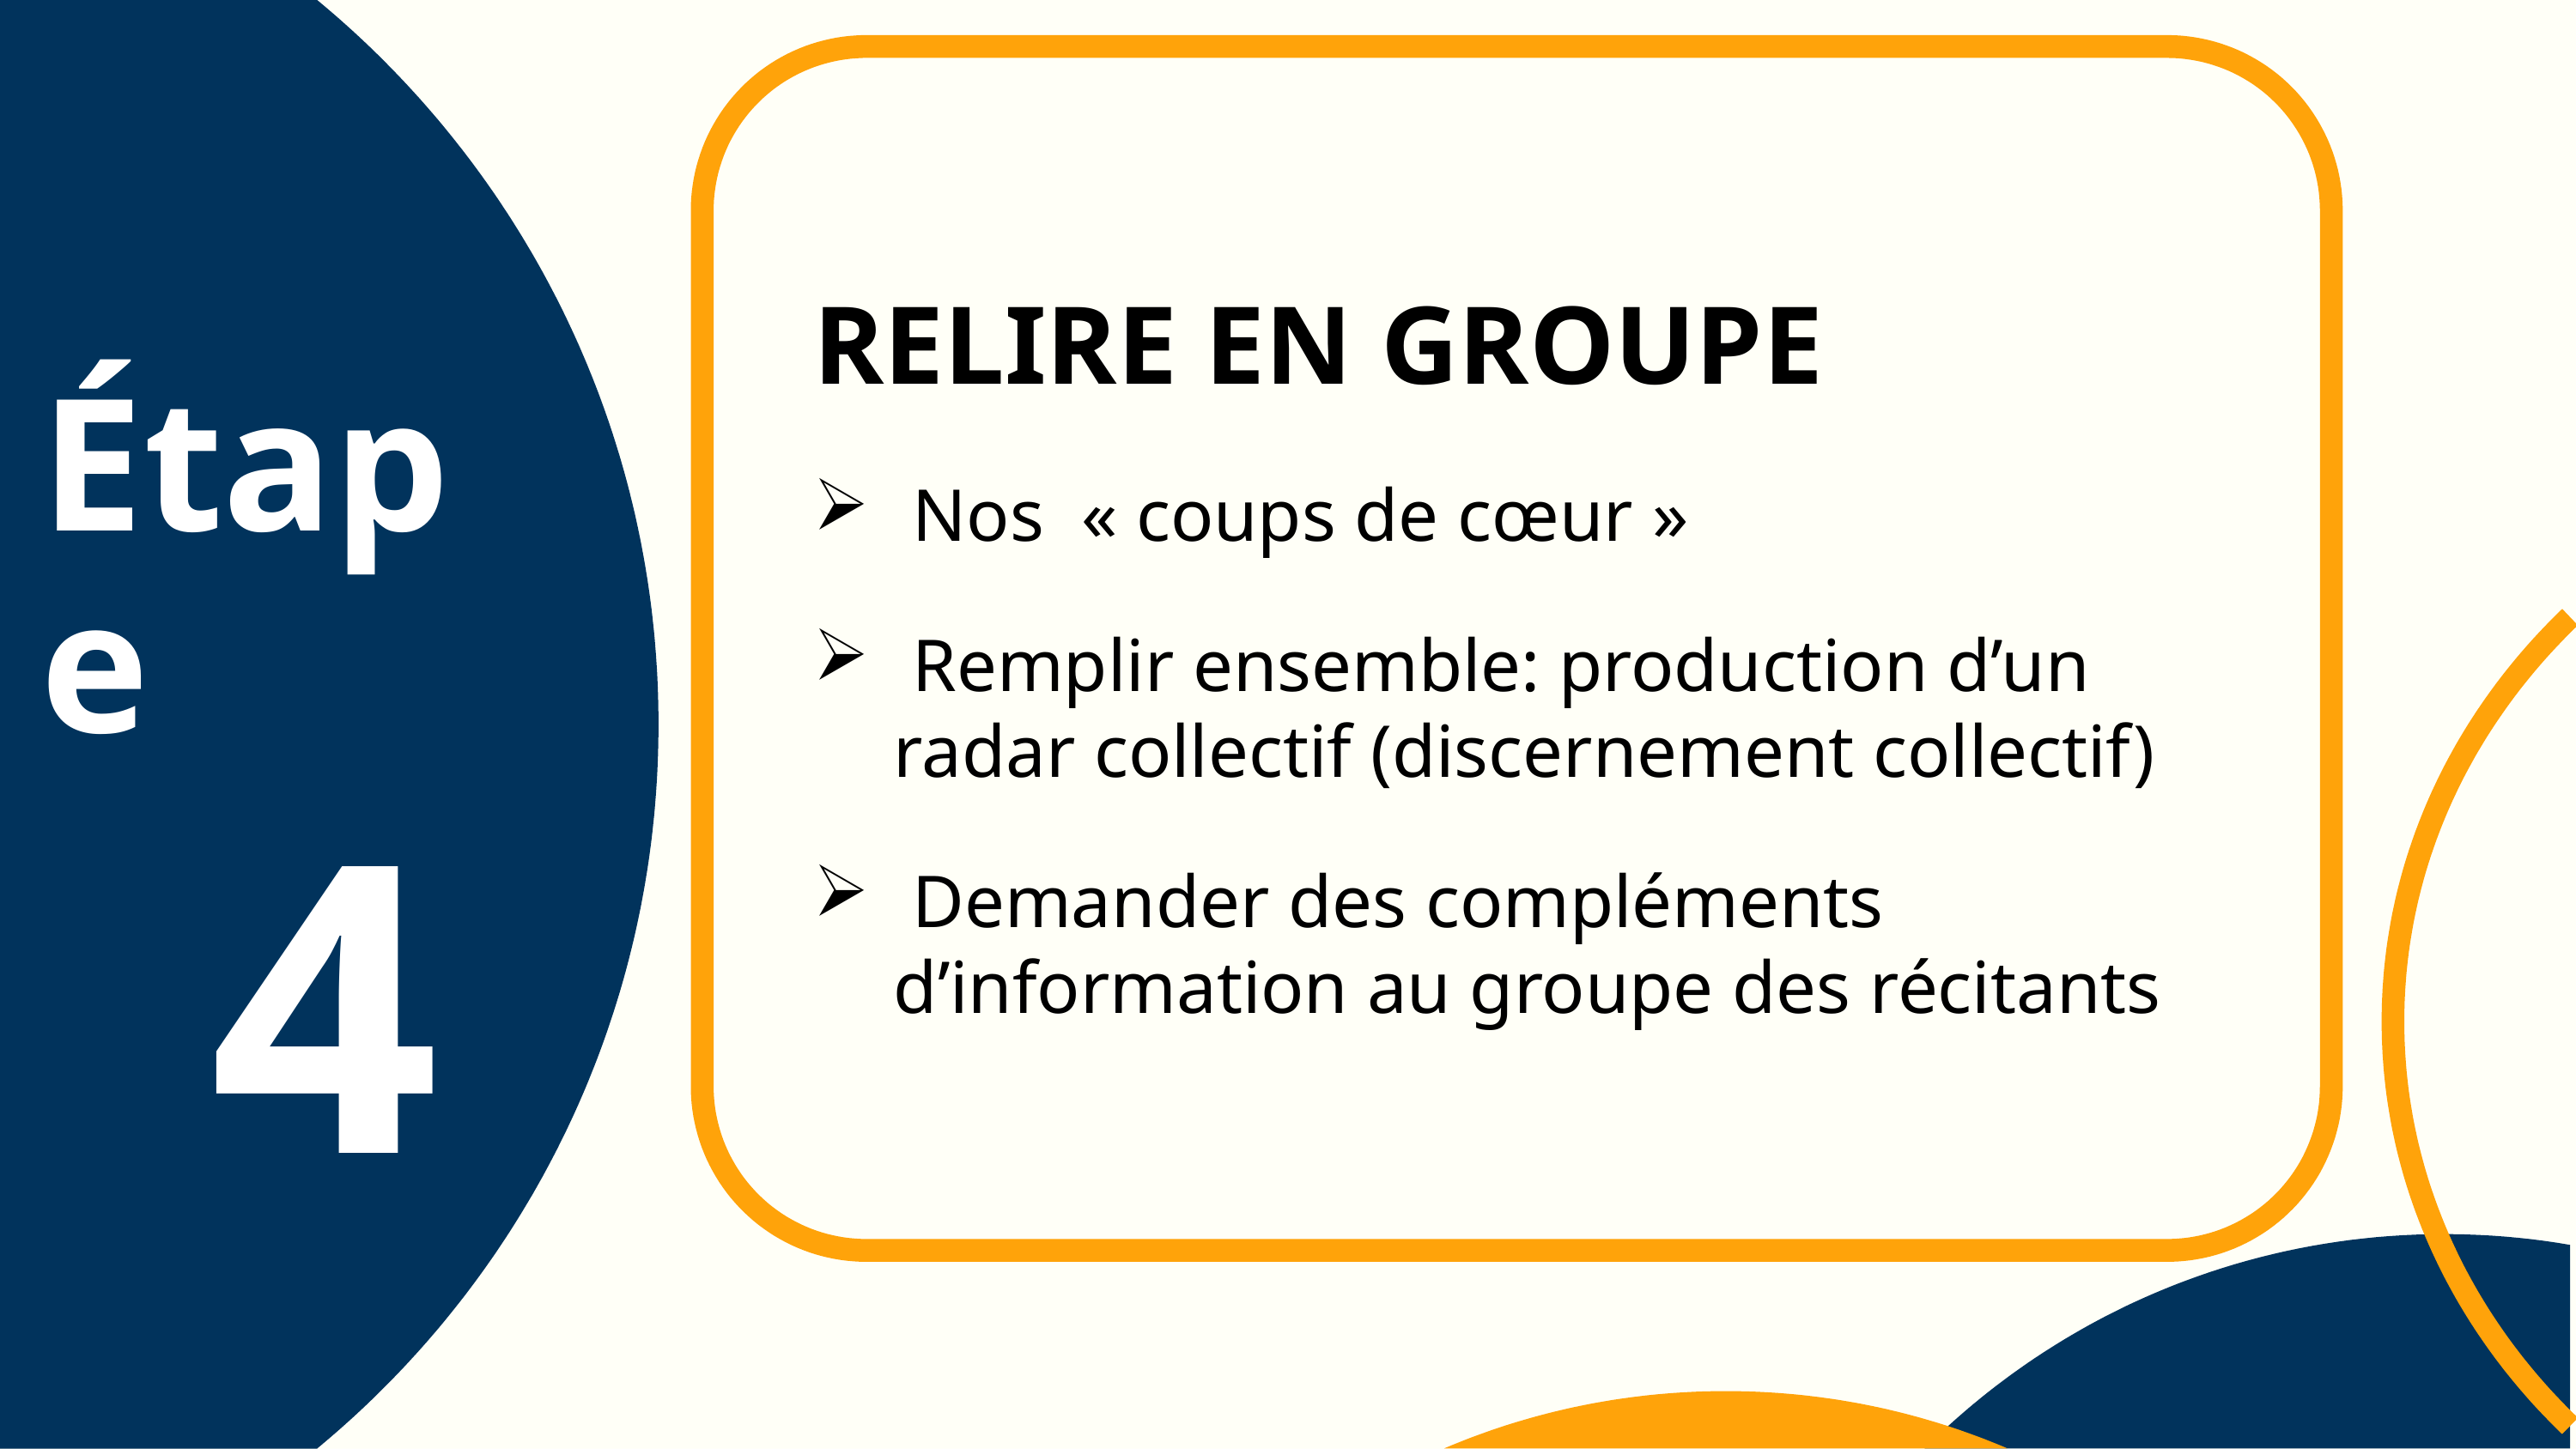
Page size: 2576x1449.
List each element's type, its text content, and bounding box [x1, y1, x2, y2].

text_box Étape 4 [39, 363, 555, 1234]
text_box [0, 0, 659, 1449]
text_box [690, 34, 2576, 1449]
